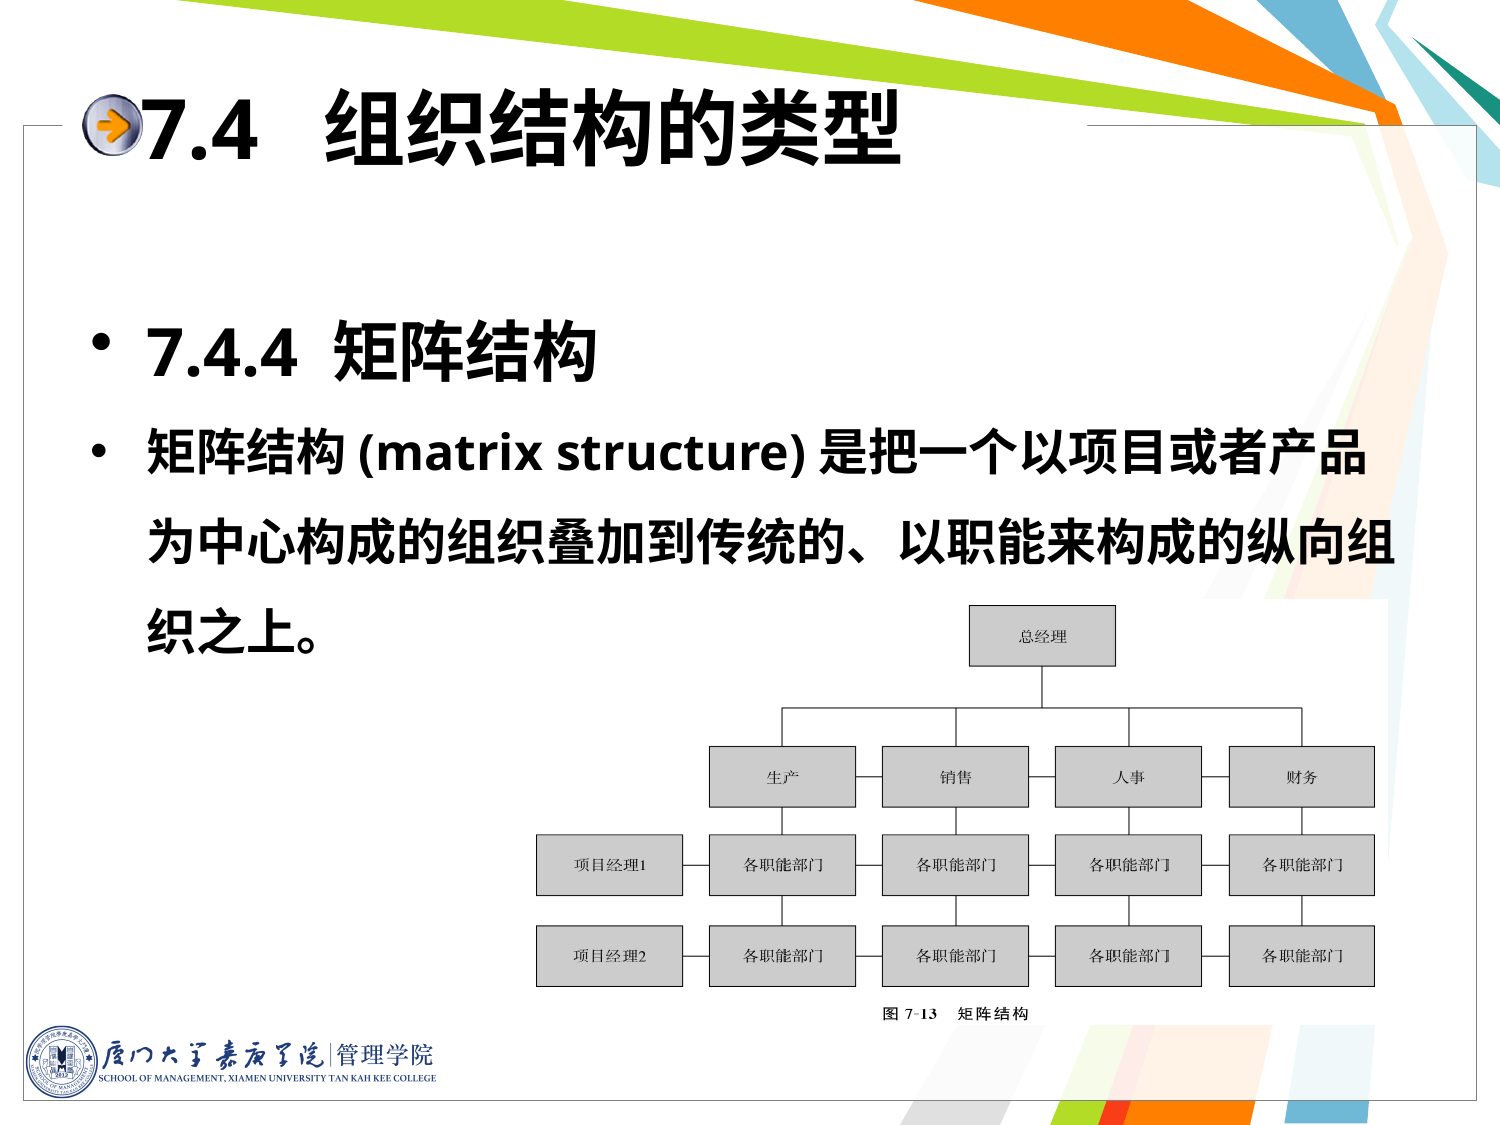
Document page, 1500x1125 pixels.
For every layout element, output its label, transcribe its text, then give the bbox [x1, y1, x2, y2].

title 7.4 组织结构的类型 [125, 32, 1159, 220]
picture [512, 599, 1388, 1026]
picture [24, 1024, 438, 1100]
list 7.4.4 矩阵结构 矩阵结构(matrix structure)是把一个以项目或者产品为中心构成的组织叠加到传统的、以职能来构成的纵向组织之上。 [75, 262, 1425, 1005]
picture [82, 94, 125, 156]
